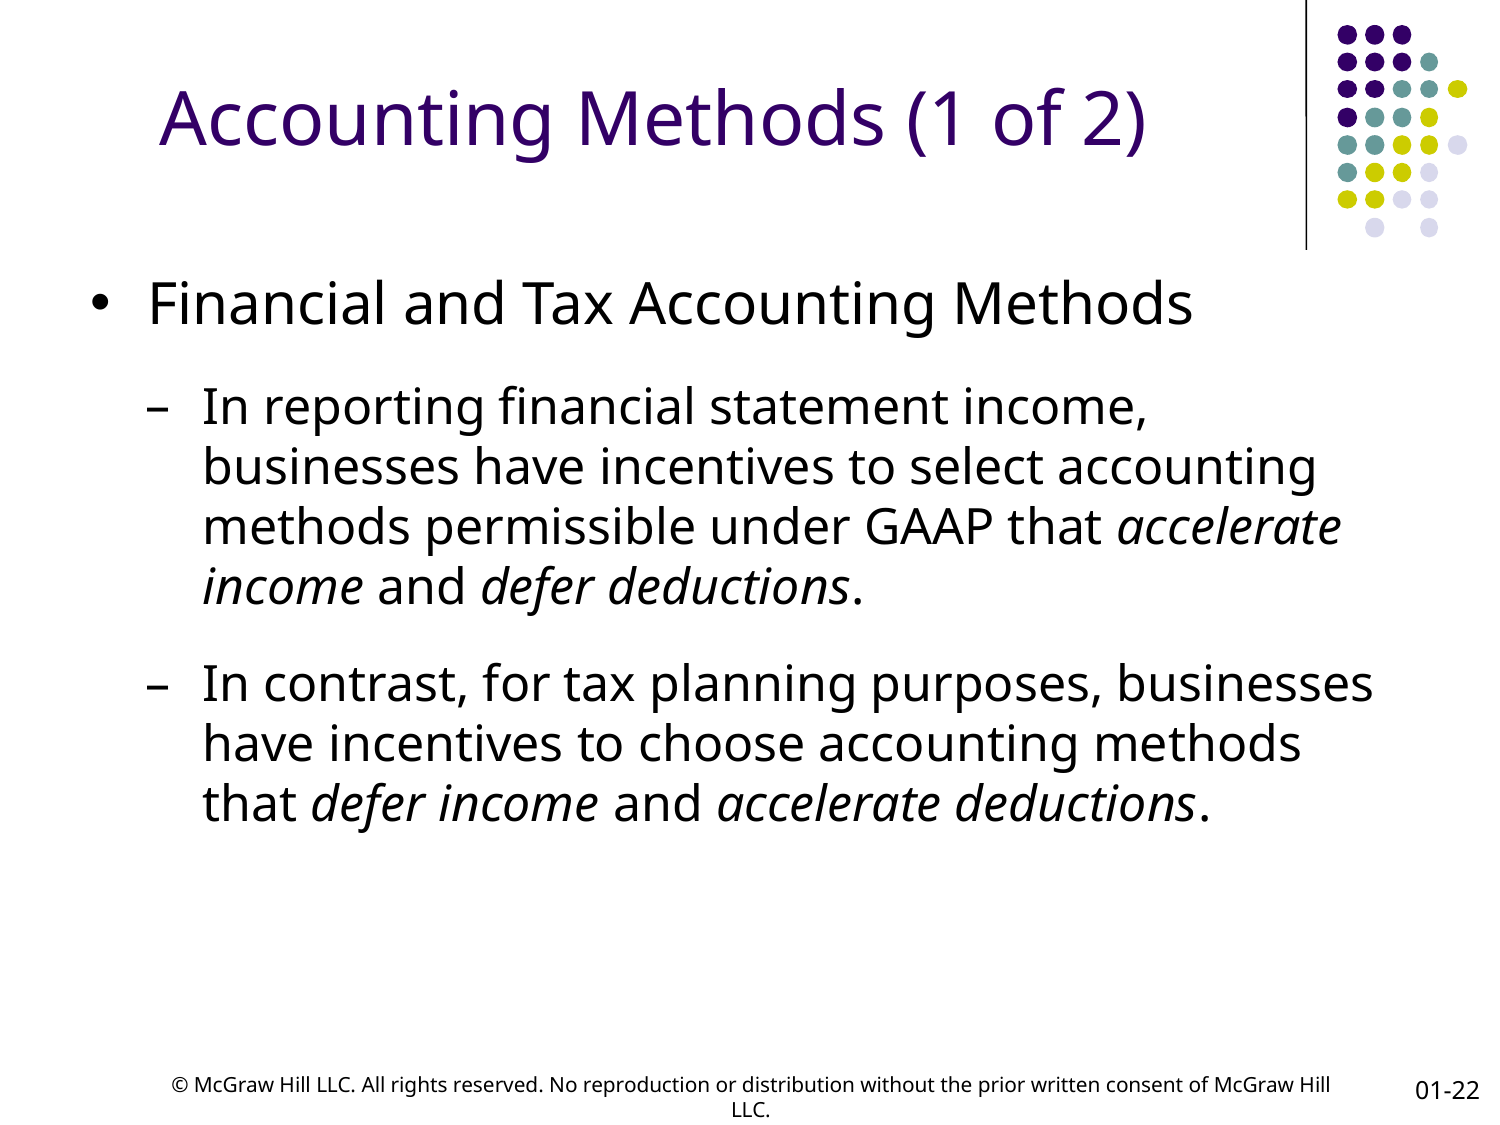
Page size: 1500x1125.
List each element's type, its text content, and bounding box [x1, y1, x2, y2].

title Accounting Methods (1 of 2) [32, 8, 1275, 234]
slide_number 01-22 [1345, 1061, 1496, 1122]
list Financial and Tax Accounting Methods In reporting financial statement income, businesses have incentives to select accounting methods permissible under GAAP that accelerate income and defer deductions. In contrast, for tax planning purposes, businesses have incentives to choose account­ing methods that defer income and accelerate deductions. [75, 259, 1425, 1062]
